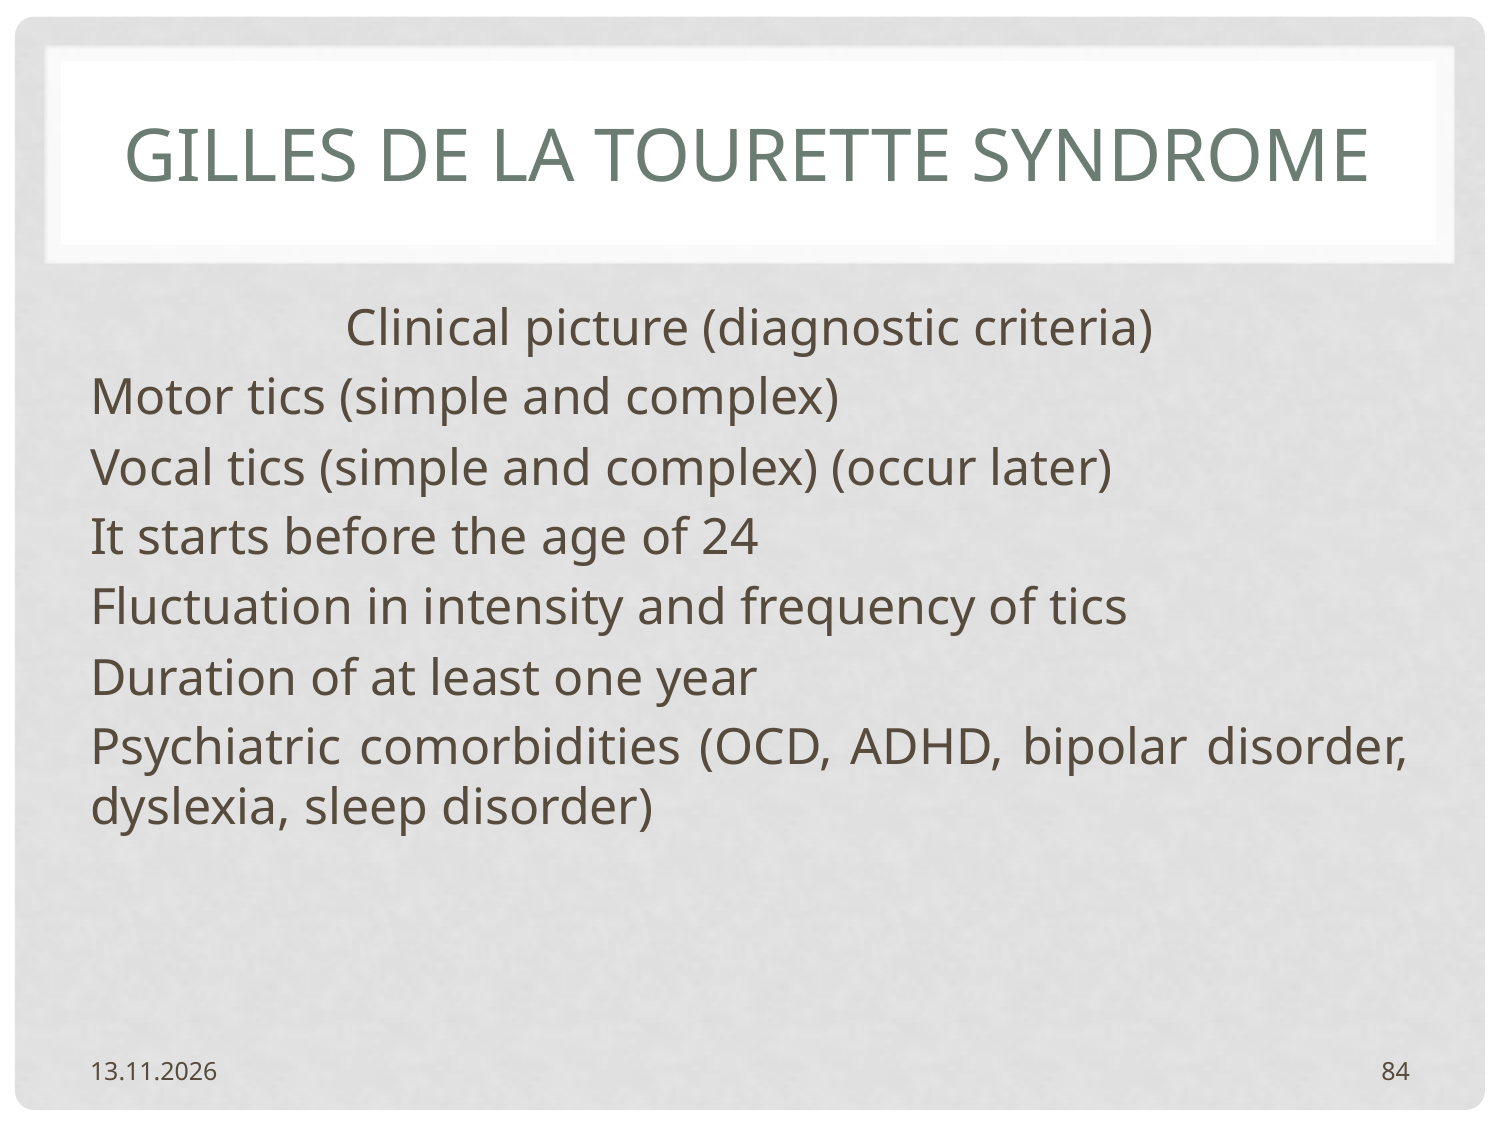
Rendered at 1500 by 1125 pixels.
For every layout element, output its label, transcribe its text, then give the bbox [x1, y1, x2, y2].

slide_number 84 [1074, 1042, 1425, 1103]
title Gilles de la Tourette syndrome [69, 66, 1425, 238]
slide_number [75, 1042, 425, 1103]
list Clinical picture (diagnostic criteria) Motor tics (simple and complex) Vocal tics (simple and complex) (occur later) It starts before the age of 24 Fluctuation in intensity and frequency of tics Duration of at least one year Psychiatric comorbidities (OCD, ADHD, bipolar disorder, dyslexia, sleep disorder) [75, 287, 1425, 1005]
